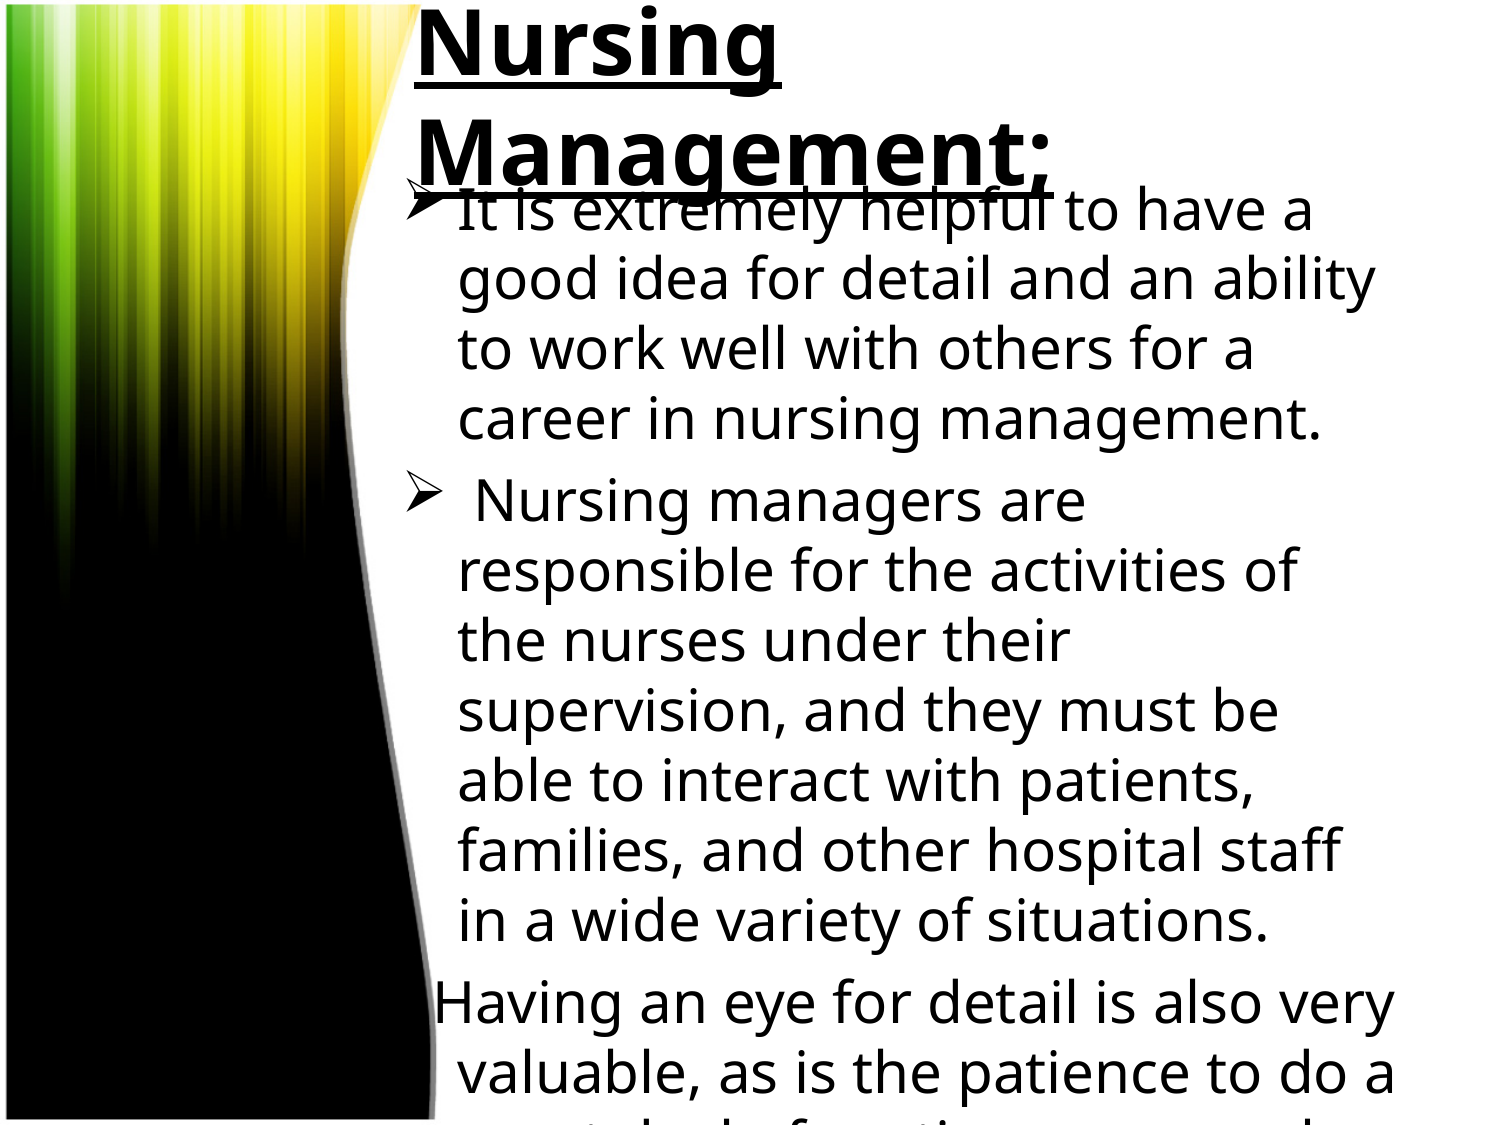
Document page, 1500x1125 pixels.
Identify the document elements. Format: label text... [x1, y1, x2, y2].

list It is extremely helpful to have a good idea for detail and an ability to work well with others for a career in nursing management. Nursing managers are responsible for the activities of the nurses under their supervision, and they must be able to interact with patients, families, and other hospital staff in a wide variety of situations. Having an eye for detail is also very valuable, as is the patience to do a great deal of routine paperwork. [386, 163, 1414, 1032]
picture [0, 0, 1500, 1125]
title Nursing Management; [398, 0, 1426, 188]
